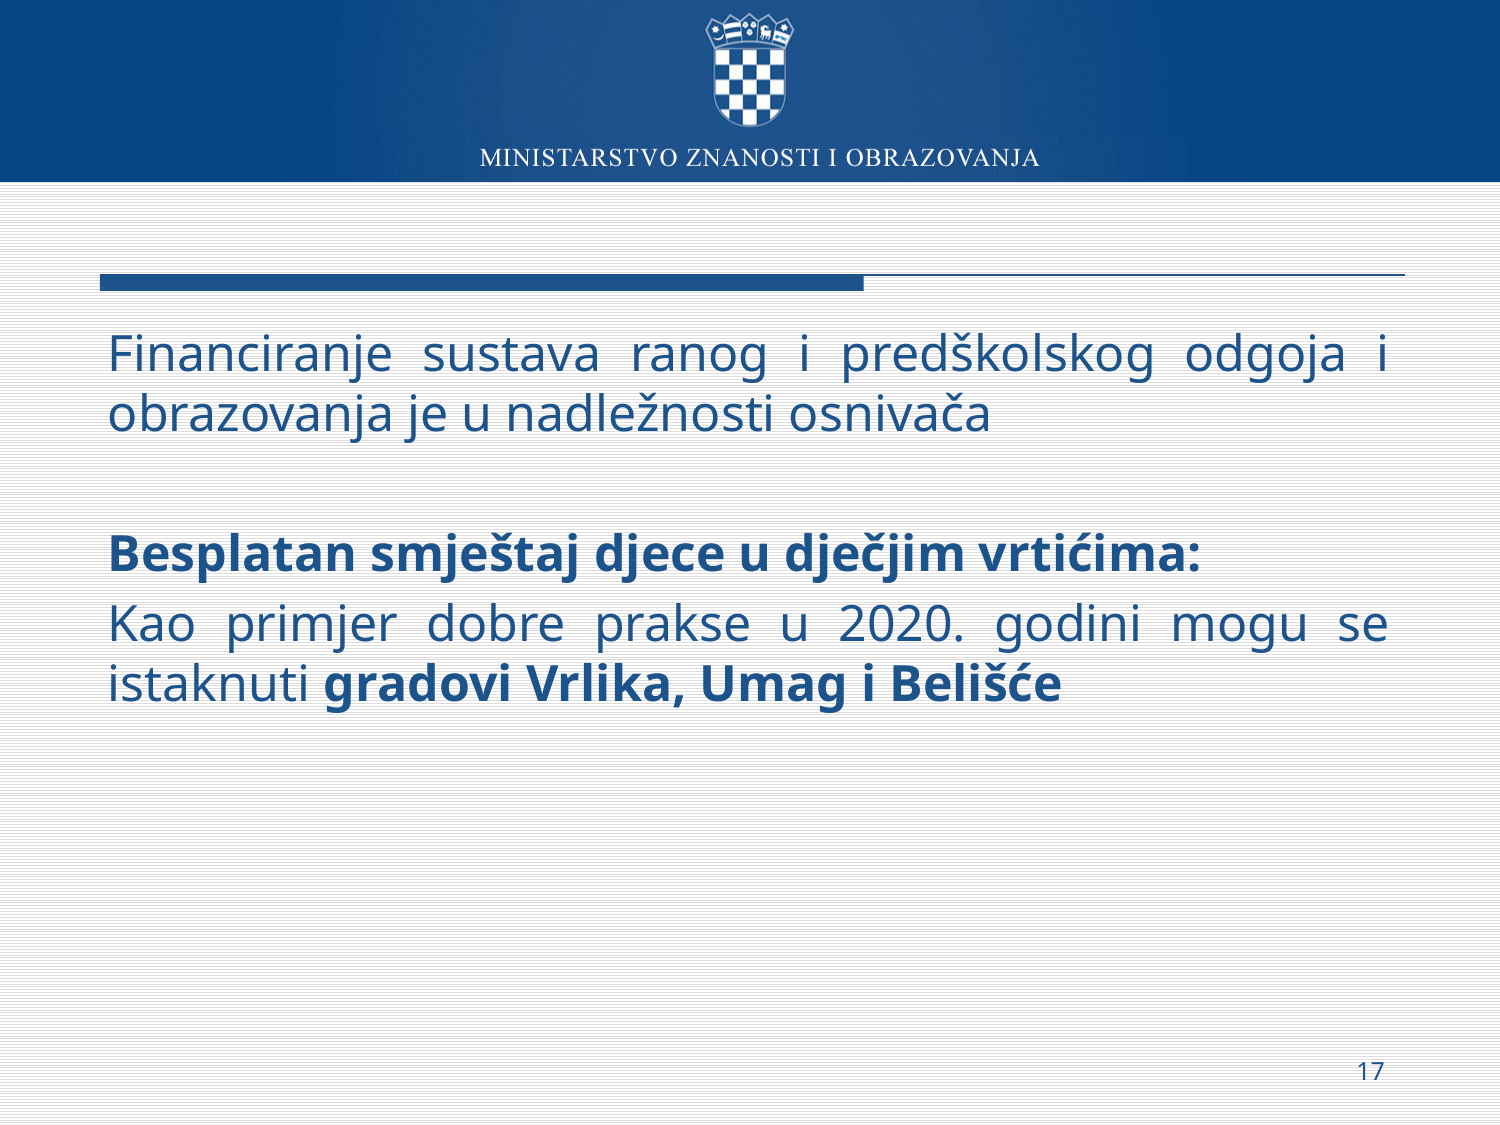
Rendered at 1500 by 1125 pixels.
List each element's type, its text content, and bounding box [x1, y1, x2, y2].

list Financiranje sustava ranog i predškolskog odgoja i obrazovanja je u nadležnosti osnivača Besplatan smještaj djece u dječjim vrtićima: Kao primjer dobre prakse u 2020. godini mogu se istaknuti gradovi Vrlika, Umag i Belišće [92, 314, 1406, 946]
slide_number 17 [1074, 1048, 1400, 1106]
picture [0, 0, 1500, 182]
